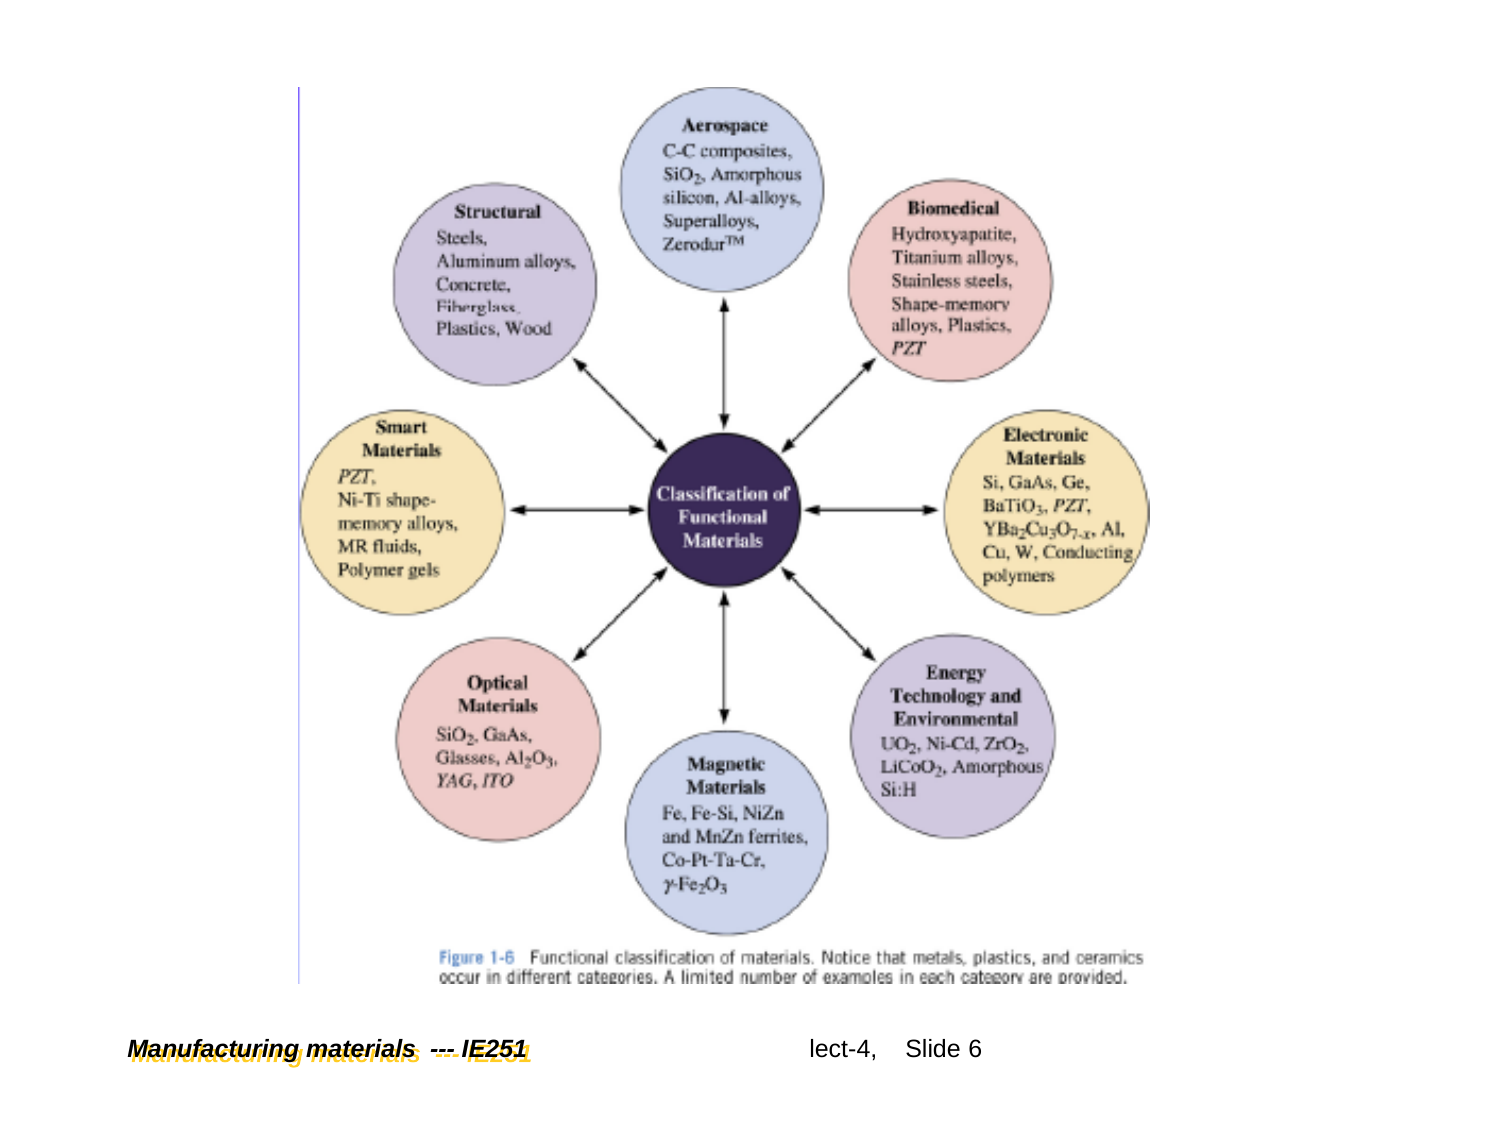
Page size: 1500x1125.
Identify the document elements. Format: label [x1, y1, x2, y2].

picture [298, 87, 1151, 984]
